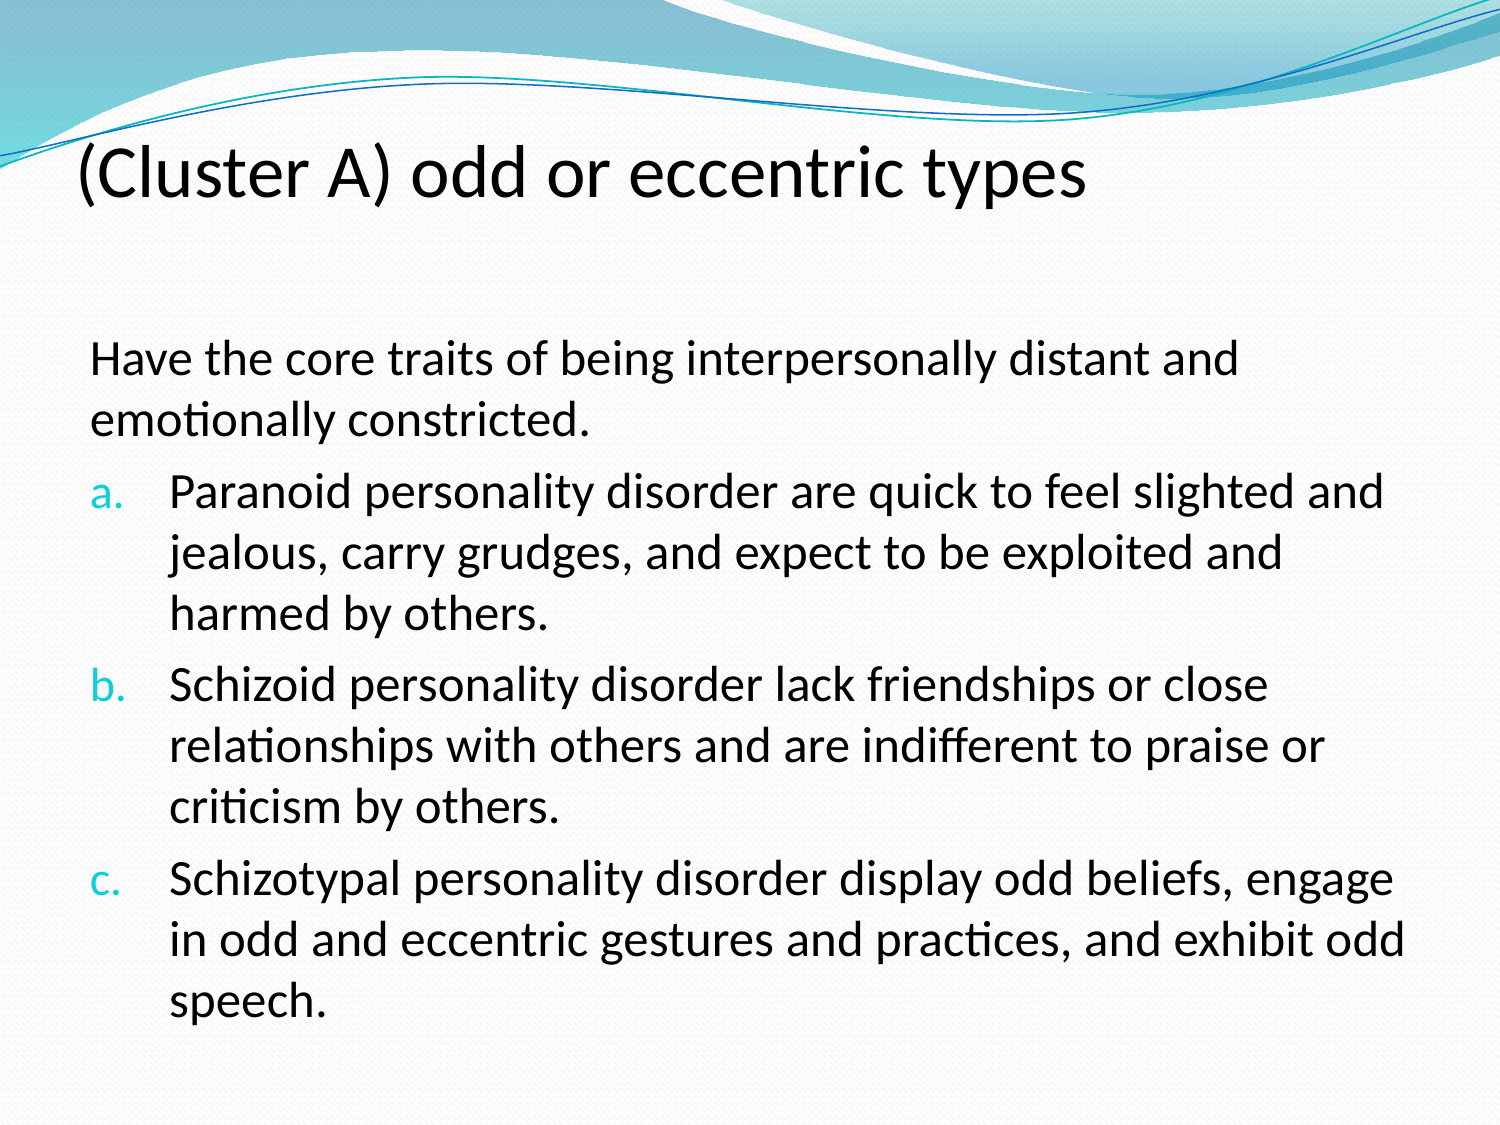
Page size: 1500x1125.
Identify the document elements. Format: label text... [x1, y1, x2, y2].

list Have the core traits of being interpersonally distant and emotionally constricted. Paranoid personality disorder are quick to feel slighted and jealous, carry grudges, and expect to be exploited and harmed by others. Schizoid personality disorder lack friendships or close relationships with others and are indifferent to praise or criticism by others. Schizotypal personality disorder display odd beliefs, engage in odd and eccentric gestures and practices, and exhibit odd speech. [75, 317, 1425, 1038]
title (Cluster A) odd or eccentric types [75, 115, 1425, 303]
